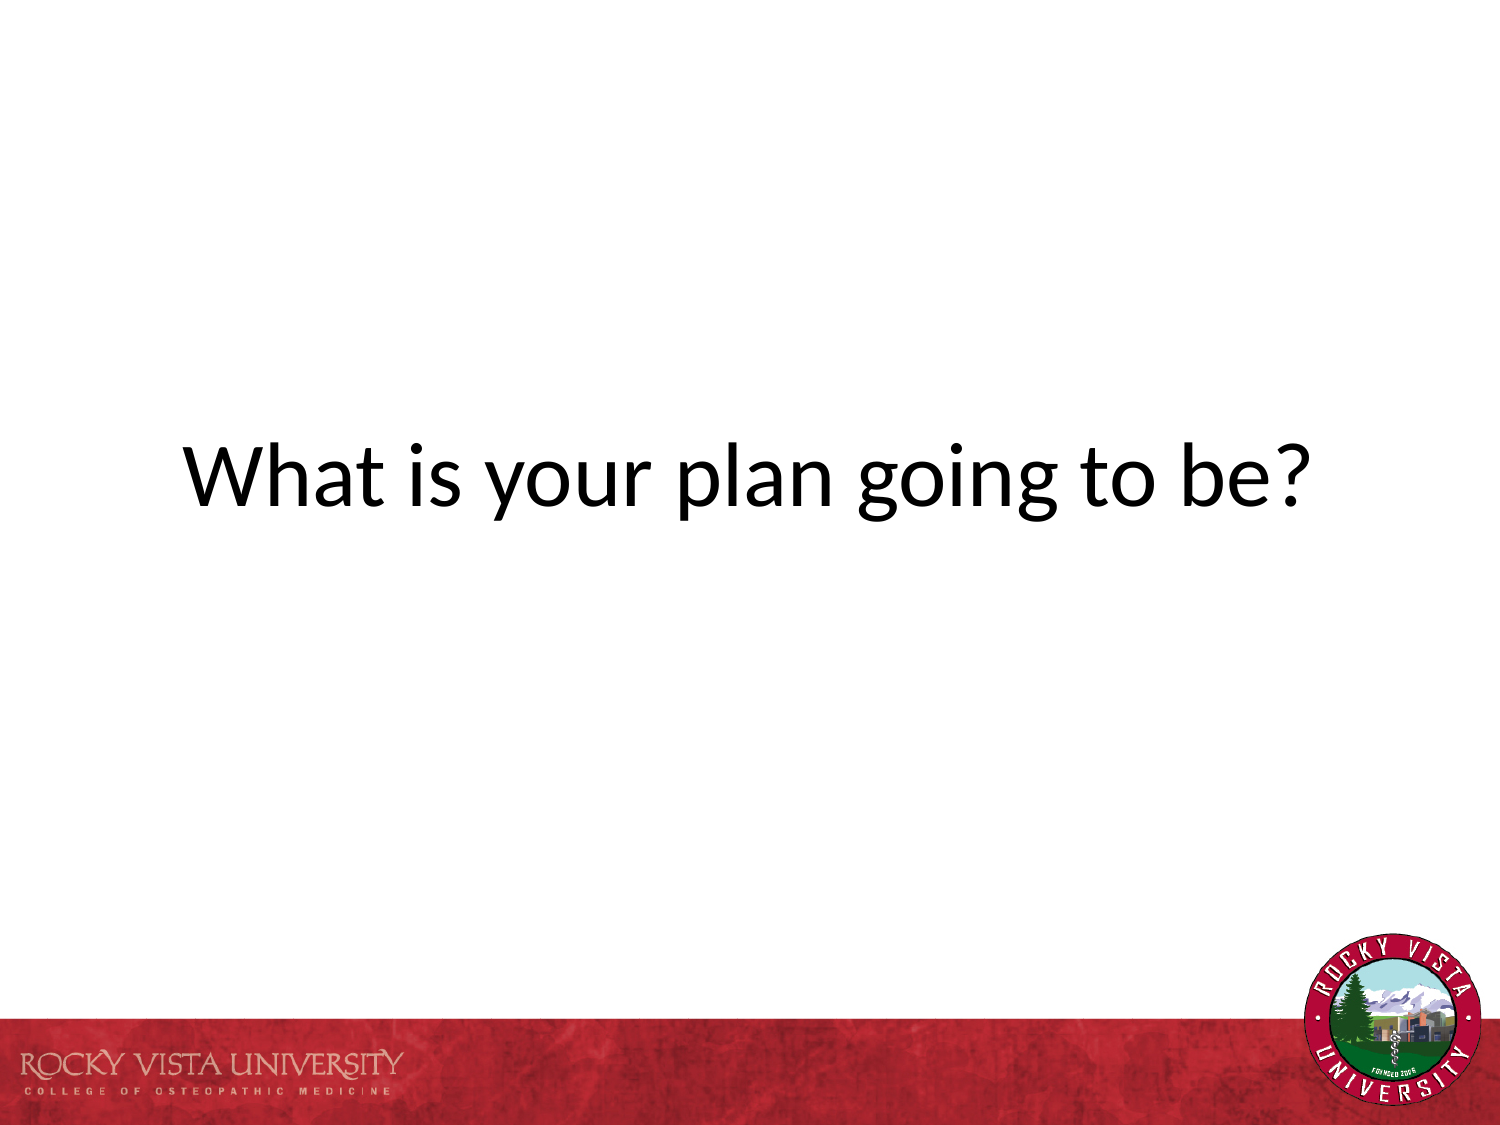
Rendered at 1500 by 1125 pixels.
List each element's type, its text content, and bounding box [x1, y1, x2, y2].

title What is your plan going to be? [112, 349, 1388, 591]
picture [0, 0, 1500, 1125]
